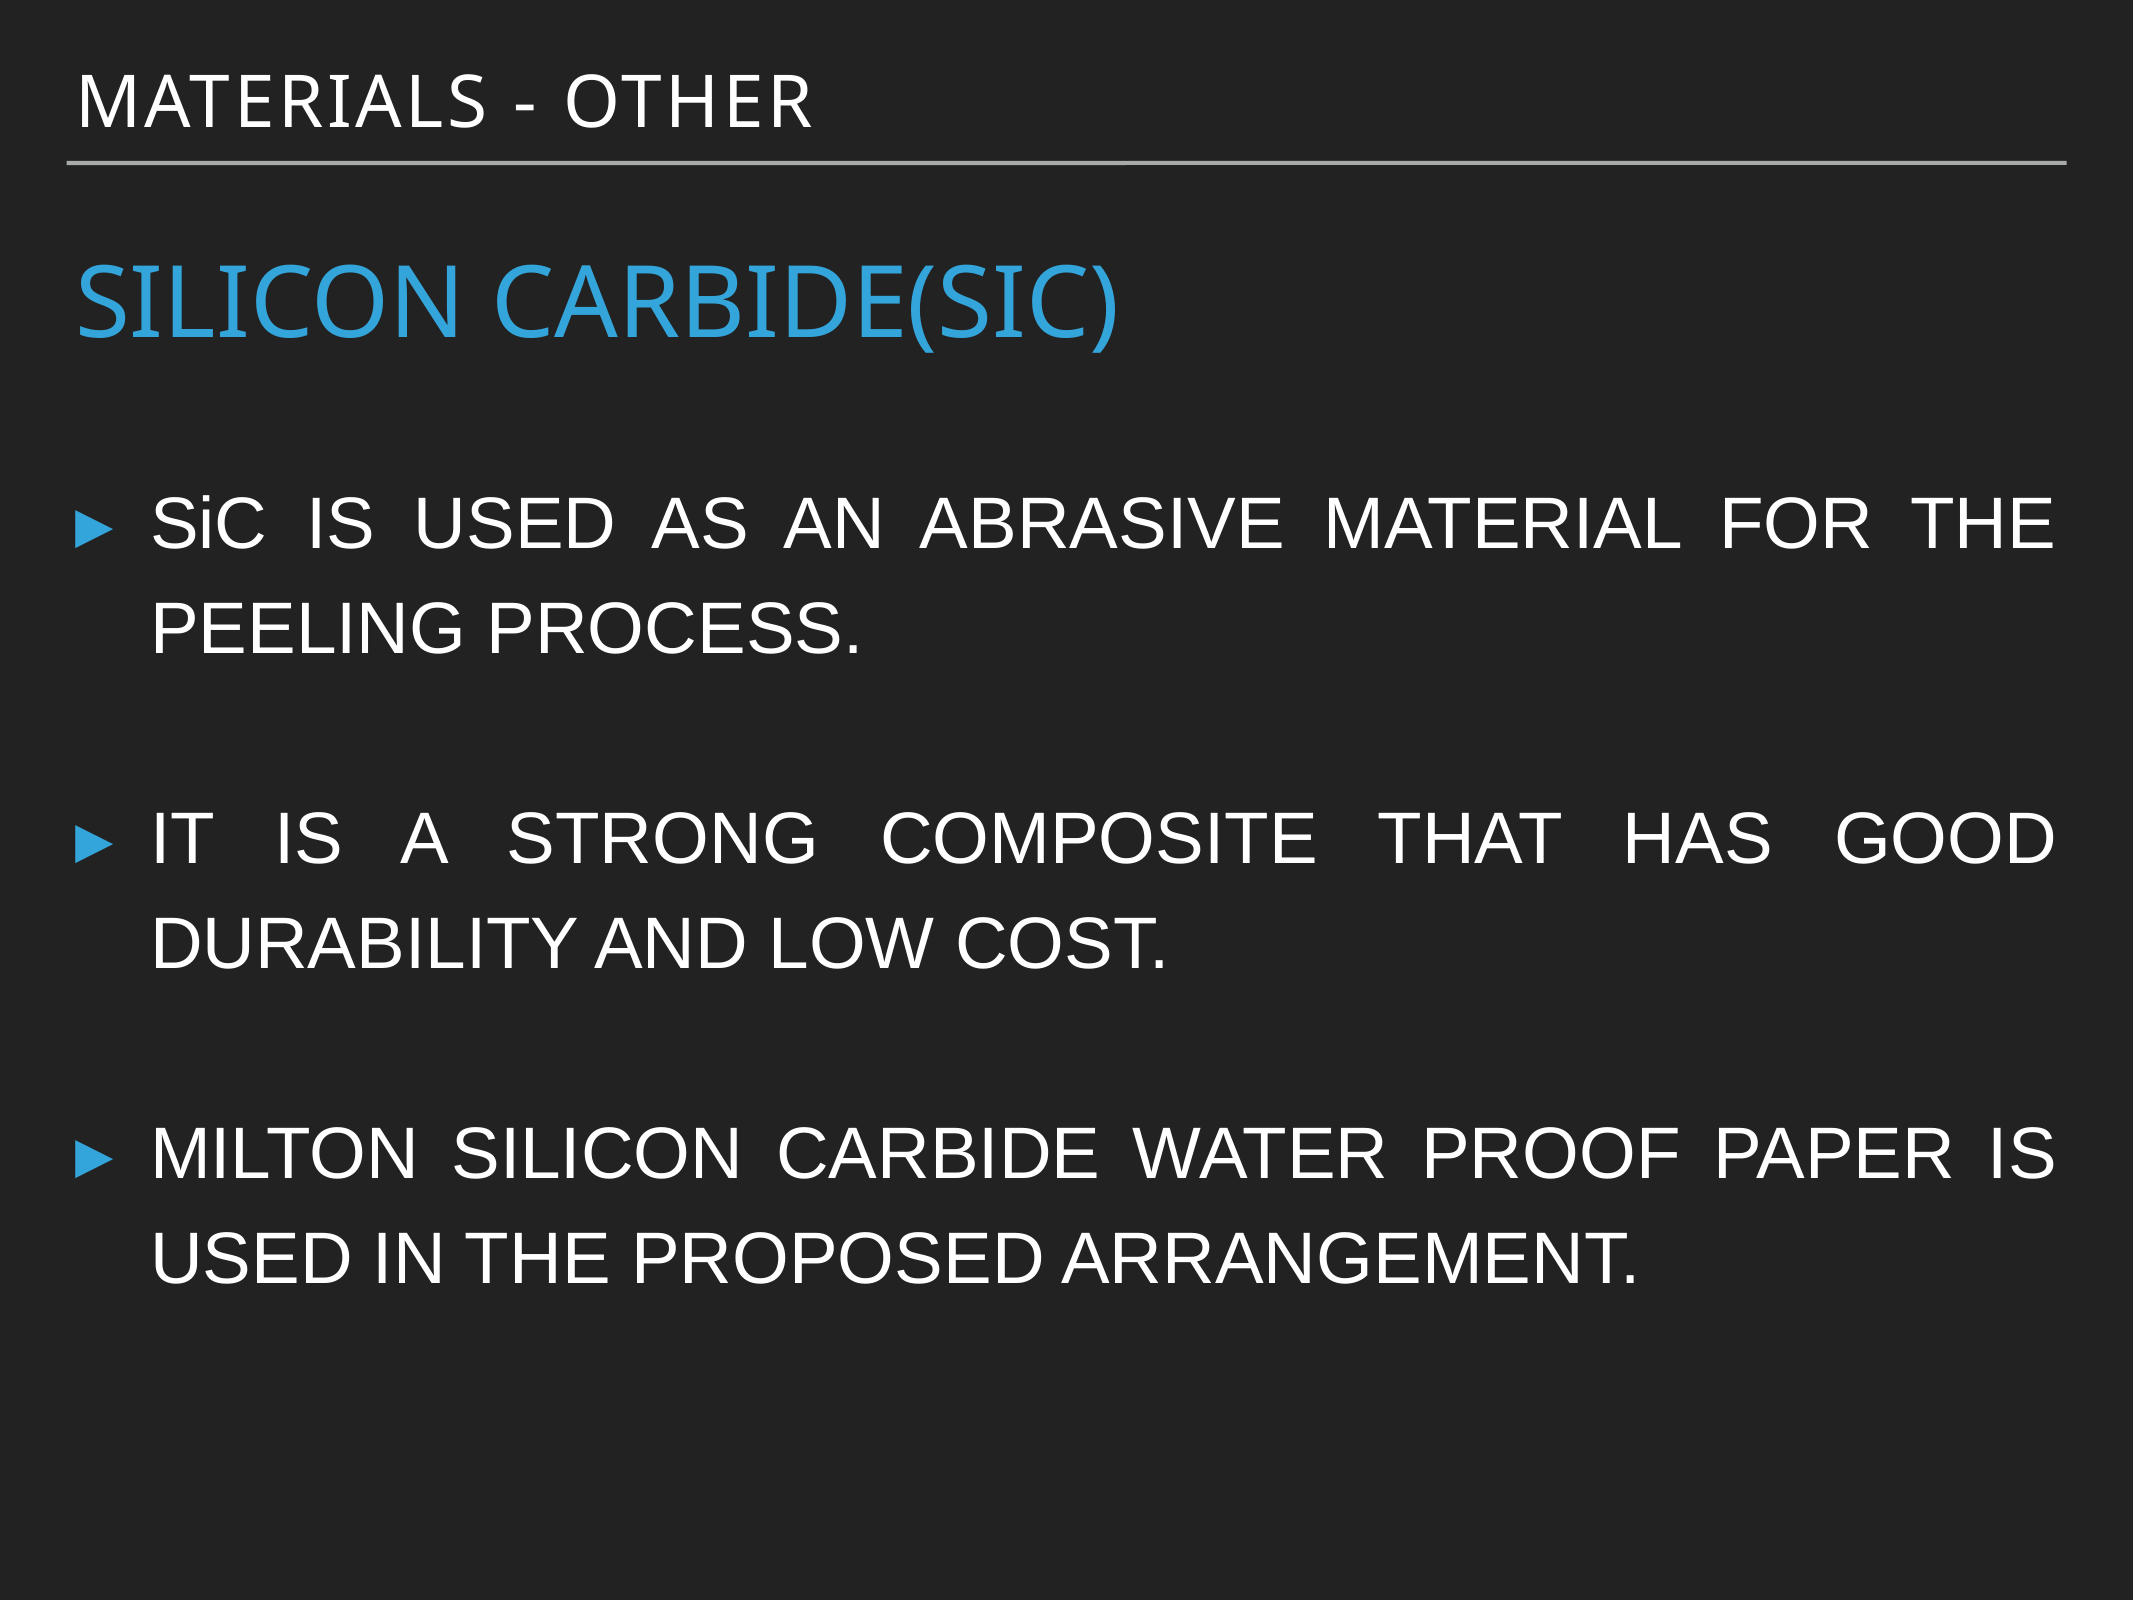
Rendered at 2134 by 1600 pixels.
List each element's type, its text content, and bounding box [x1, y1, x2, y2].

list SiC IS USED AS AN ABRASIVE MATERIAL FOR THE PEELING PROCESS. IT IS A STRONG COMPOSITE THAT HAS GOOD DURABILITY AND LOW COST. MILTON SILICON CARBIDE WATER PROOF PAPER IS USED IN THE PROPOSED ARRANGEMENT. [66, 449, 2068, 1453]
list MATERIALS - OTHER [66, 47, 1901, 151]
title SILICON CARBIDE(siC) [66, 251, 2068, 372]
